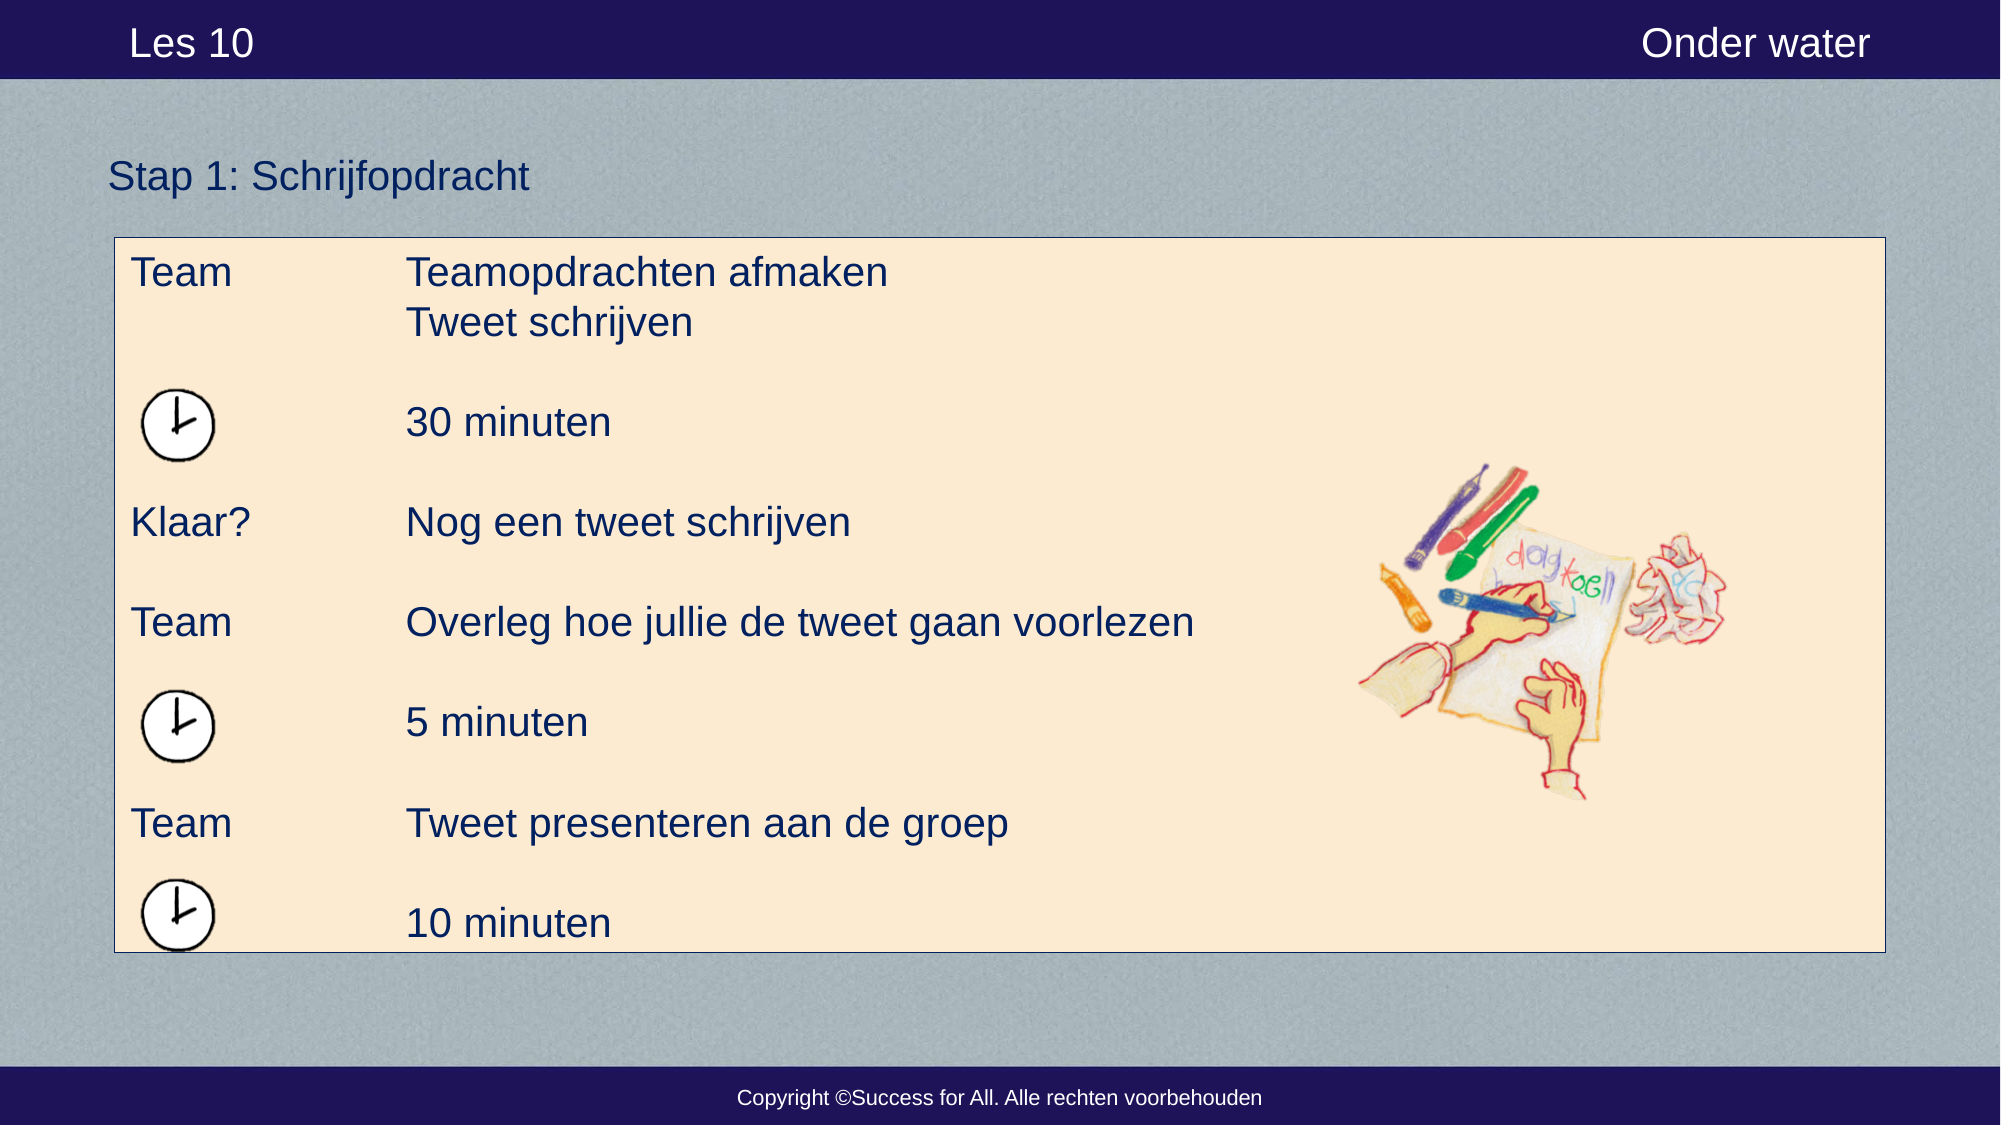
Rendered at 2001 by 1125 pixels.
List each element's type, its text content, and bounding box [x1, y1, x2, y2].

picture [0, 0, 2001, 1125]
text_box Onder water [999, 8, 1886, 73]
text_box Stap 1: Schrijfopdracht [92, 141, 886, 207]
text_box Copyright ©Success for All. Alle rechten voorbehouden [0, 1076, 2000, 1125]
text_box Team Teamopdrachten afmaken Tweet schrijven 30 minuten Klaar? Nog een tweet schrijven Team Overleg hoe jullie de tweet gaan voorlezen 5 minuten Team Tweet presenteren aan de groep 10 minuten [114, 237, 1886, 953]
text_box Les 10 [114, 8, 354, 73]
